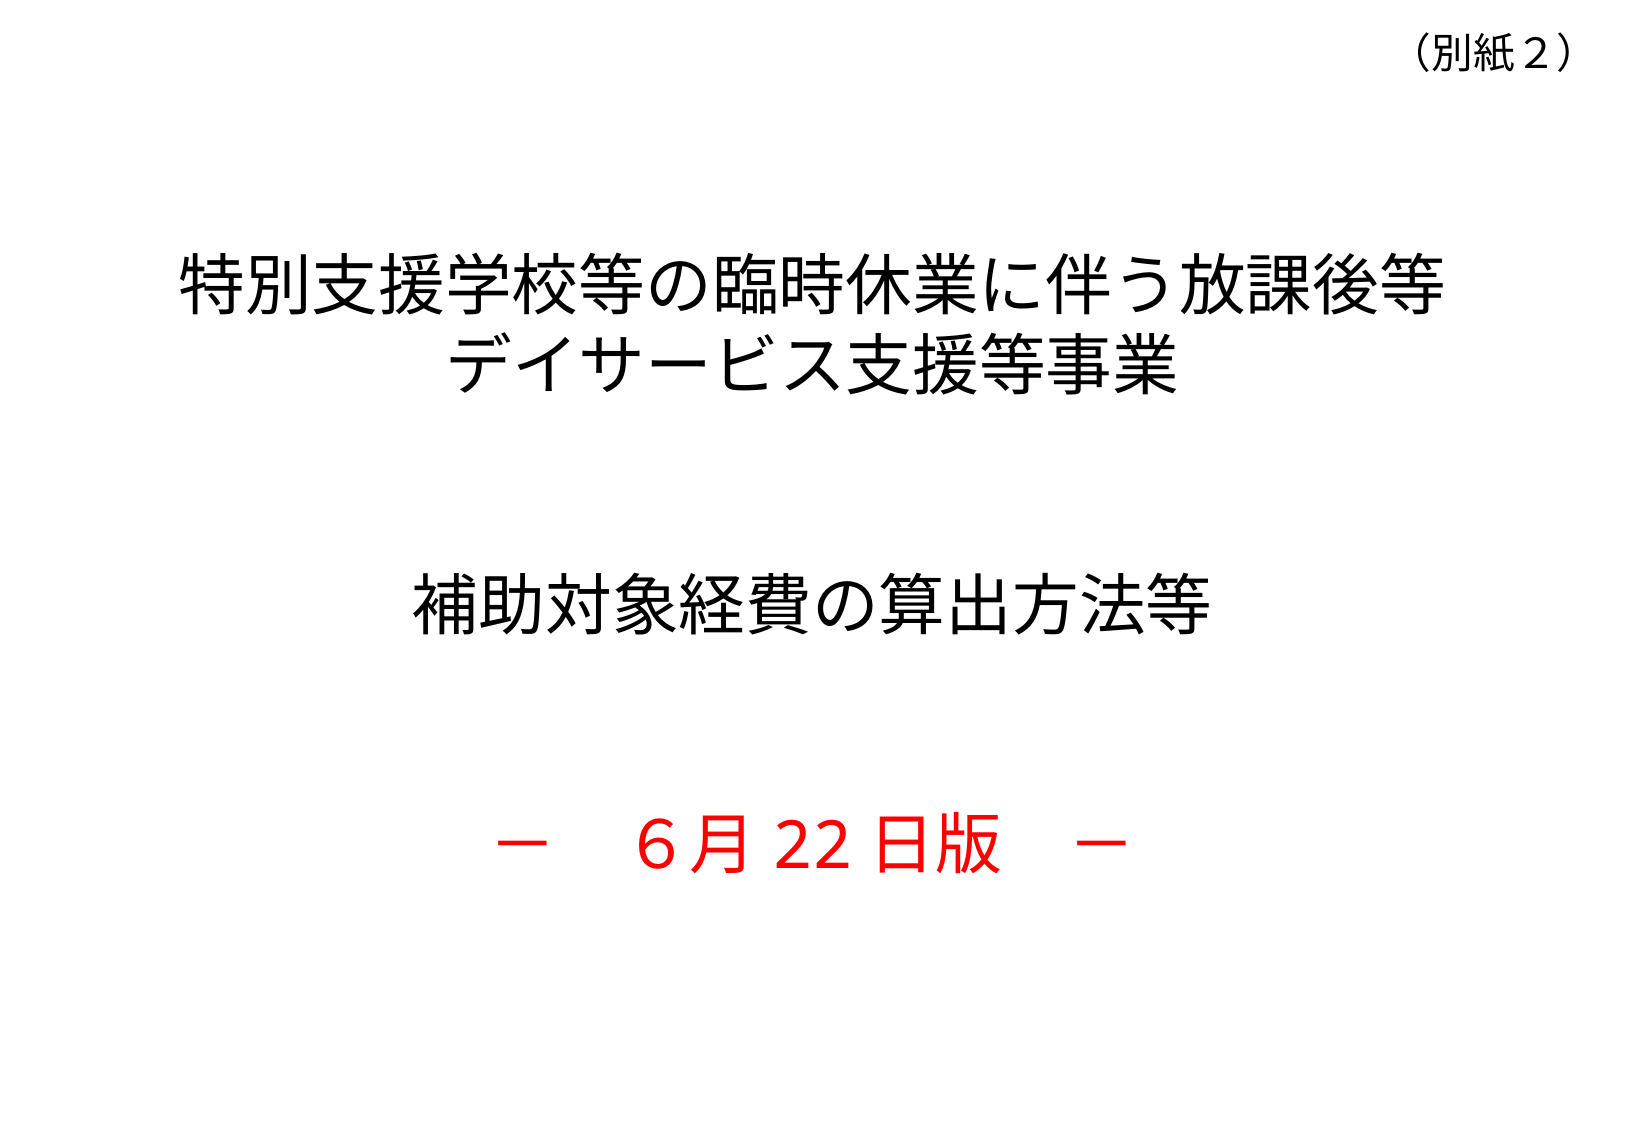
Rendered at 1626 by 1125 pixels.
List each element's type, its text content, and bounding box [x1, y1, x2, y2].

text_box 特別支援学校等の臨時休業に伴う放課後等 デイサービス支援等事業 補助対象経費の算出方法等 － ６月22日版 － [15, 158, 1610, 967]
text_box （別紙２） [1367, 7, 1622, 97]
